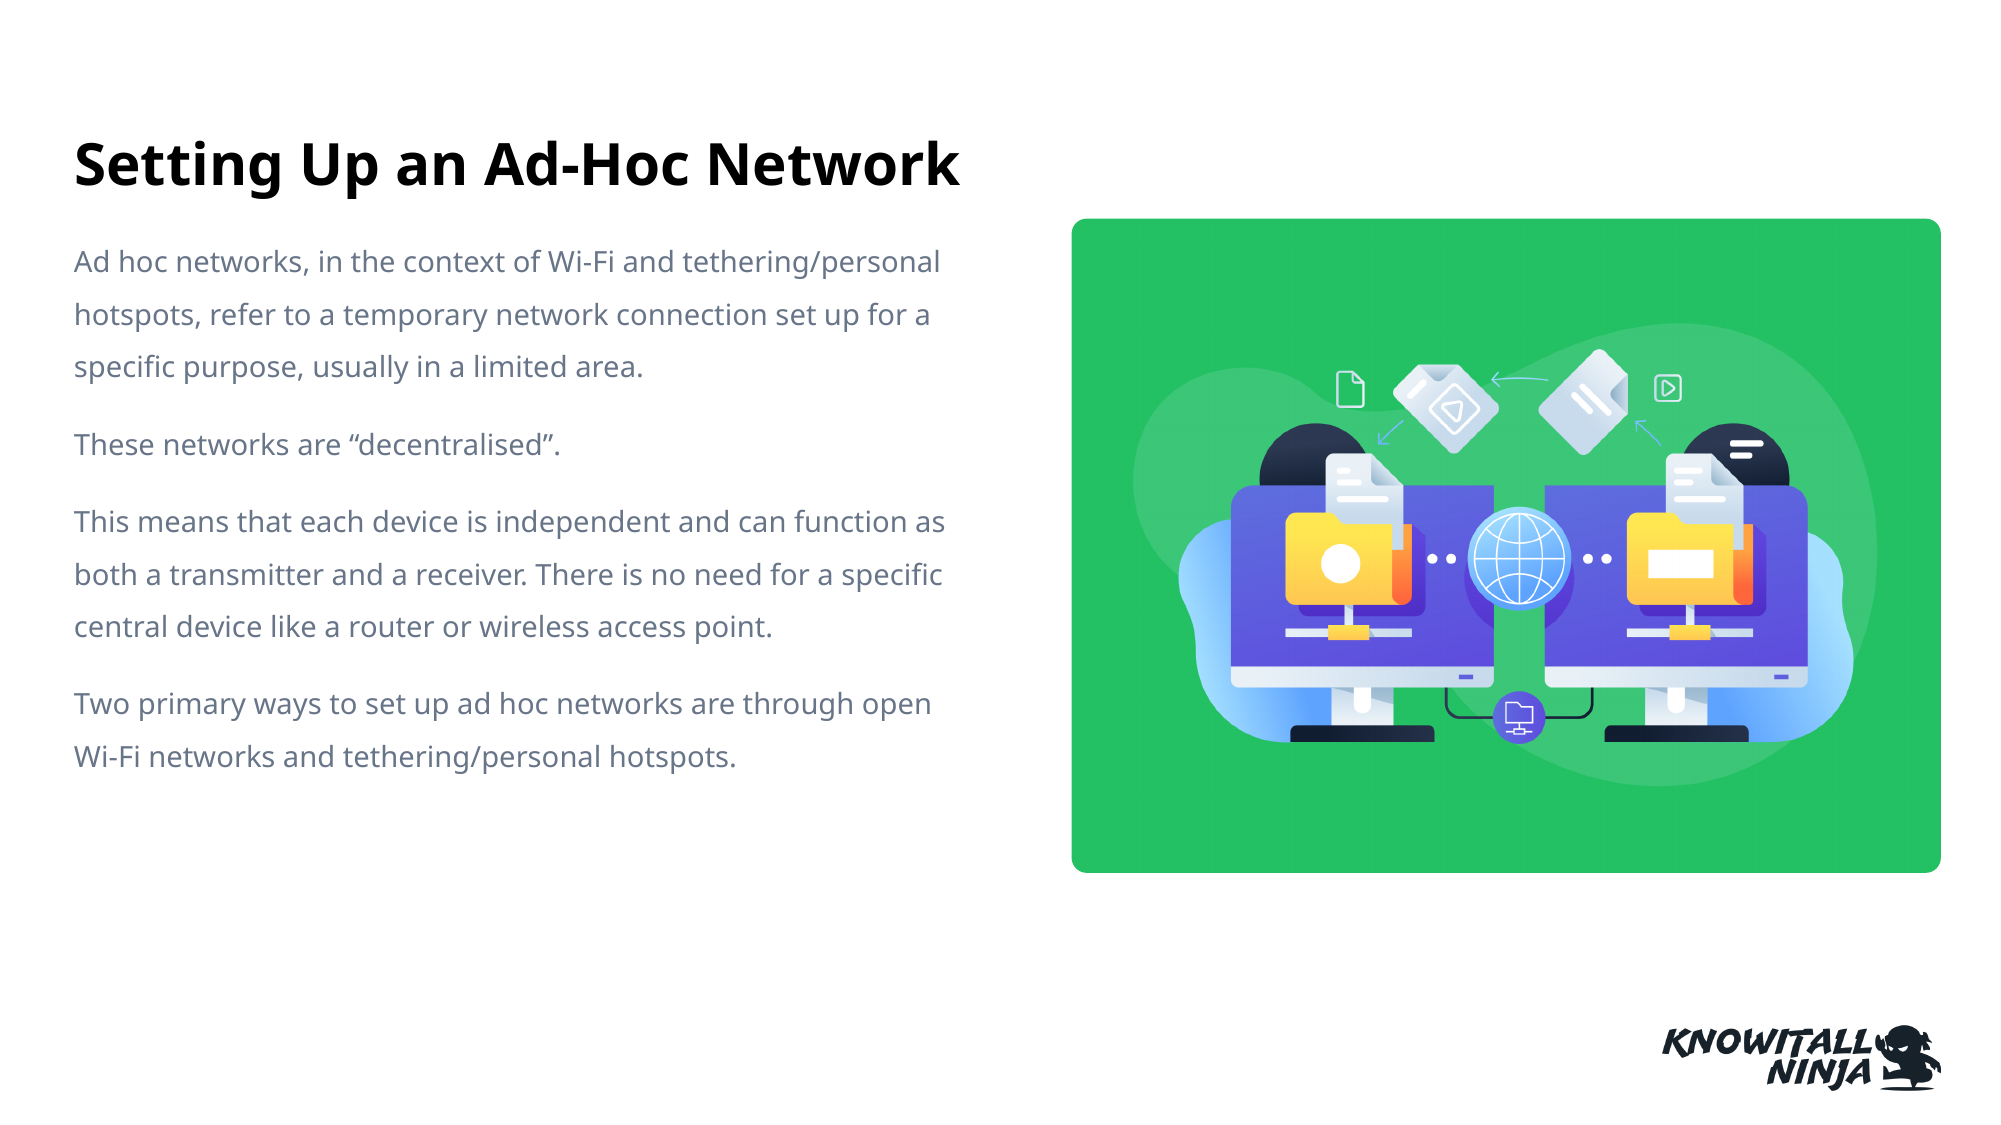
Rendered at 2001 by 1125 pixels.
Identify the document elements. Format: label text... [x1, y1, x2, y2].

picture [1071, 218, 1942, 874]
title Setting Up an Ad-Hoc Network [59, 117, 1000, 206]
picture [1662, 1025, 1941, 1091]
list Ad hoc networks, in the context of Wi-Fi and tethering/personal hotspots, refer to a temporary network connection set up for a specific purpose, usually in a limited area. These networks are “decentralised”. This means that each device is independent and can function as both a transmitter and a receiver. There is no need for a specific central device like a router or wireless access point. Two primary ways to set up ad hoc networks are through open Wi-Fi networks and tethering/personal hotspots. [59, 218, 1000, 1065]
